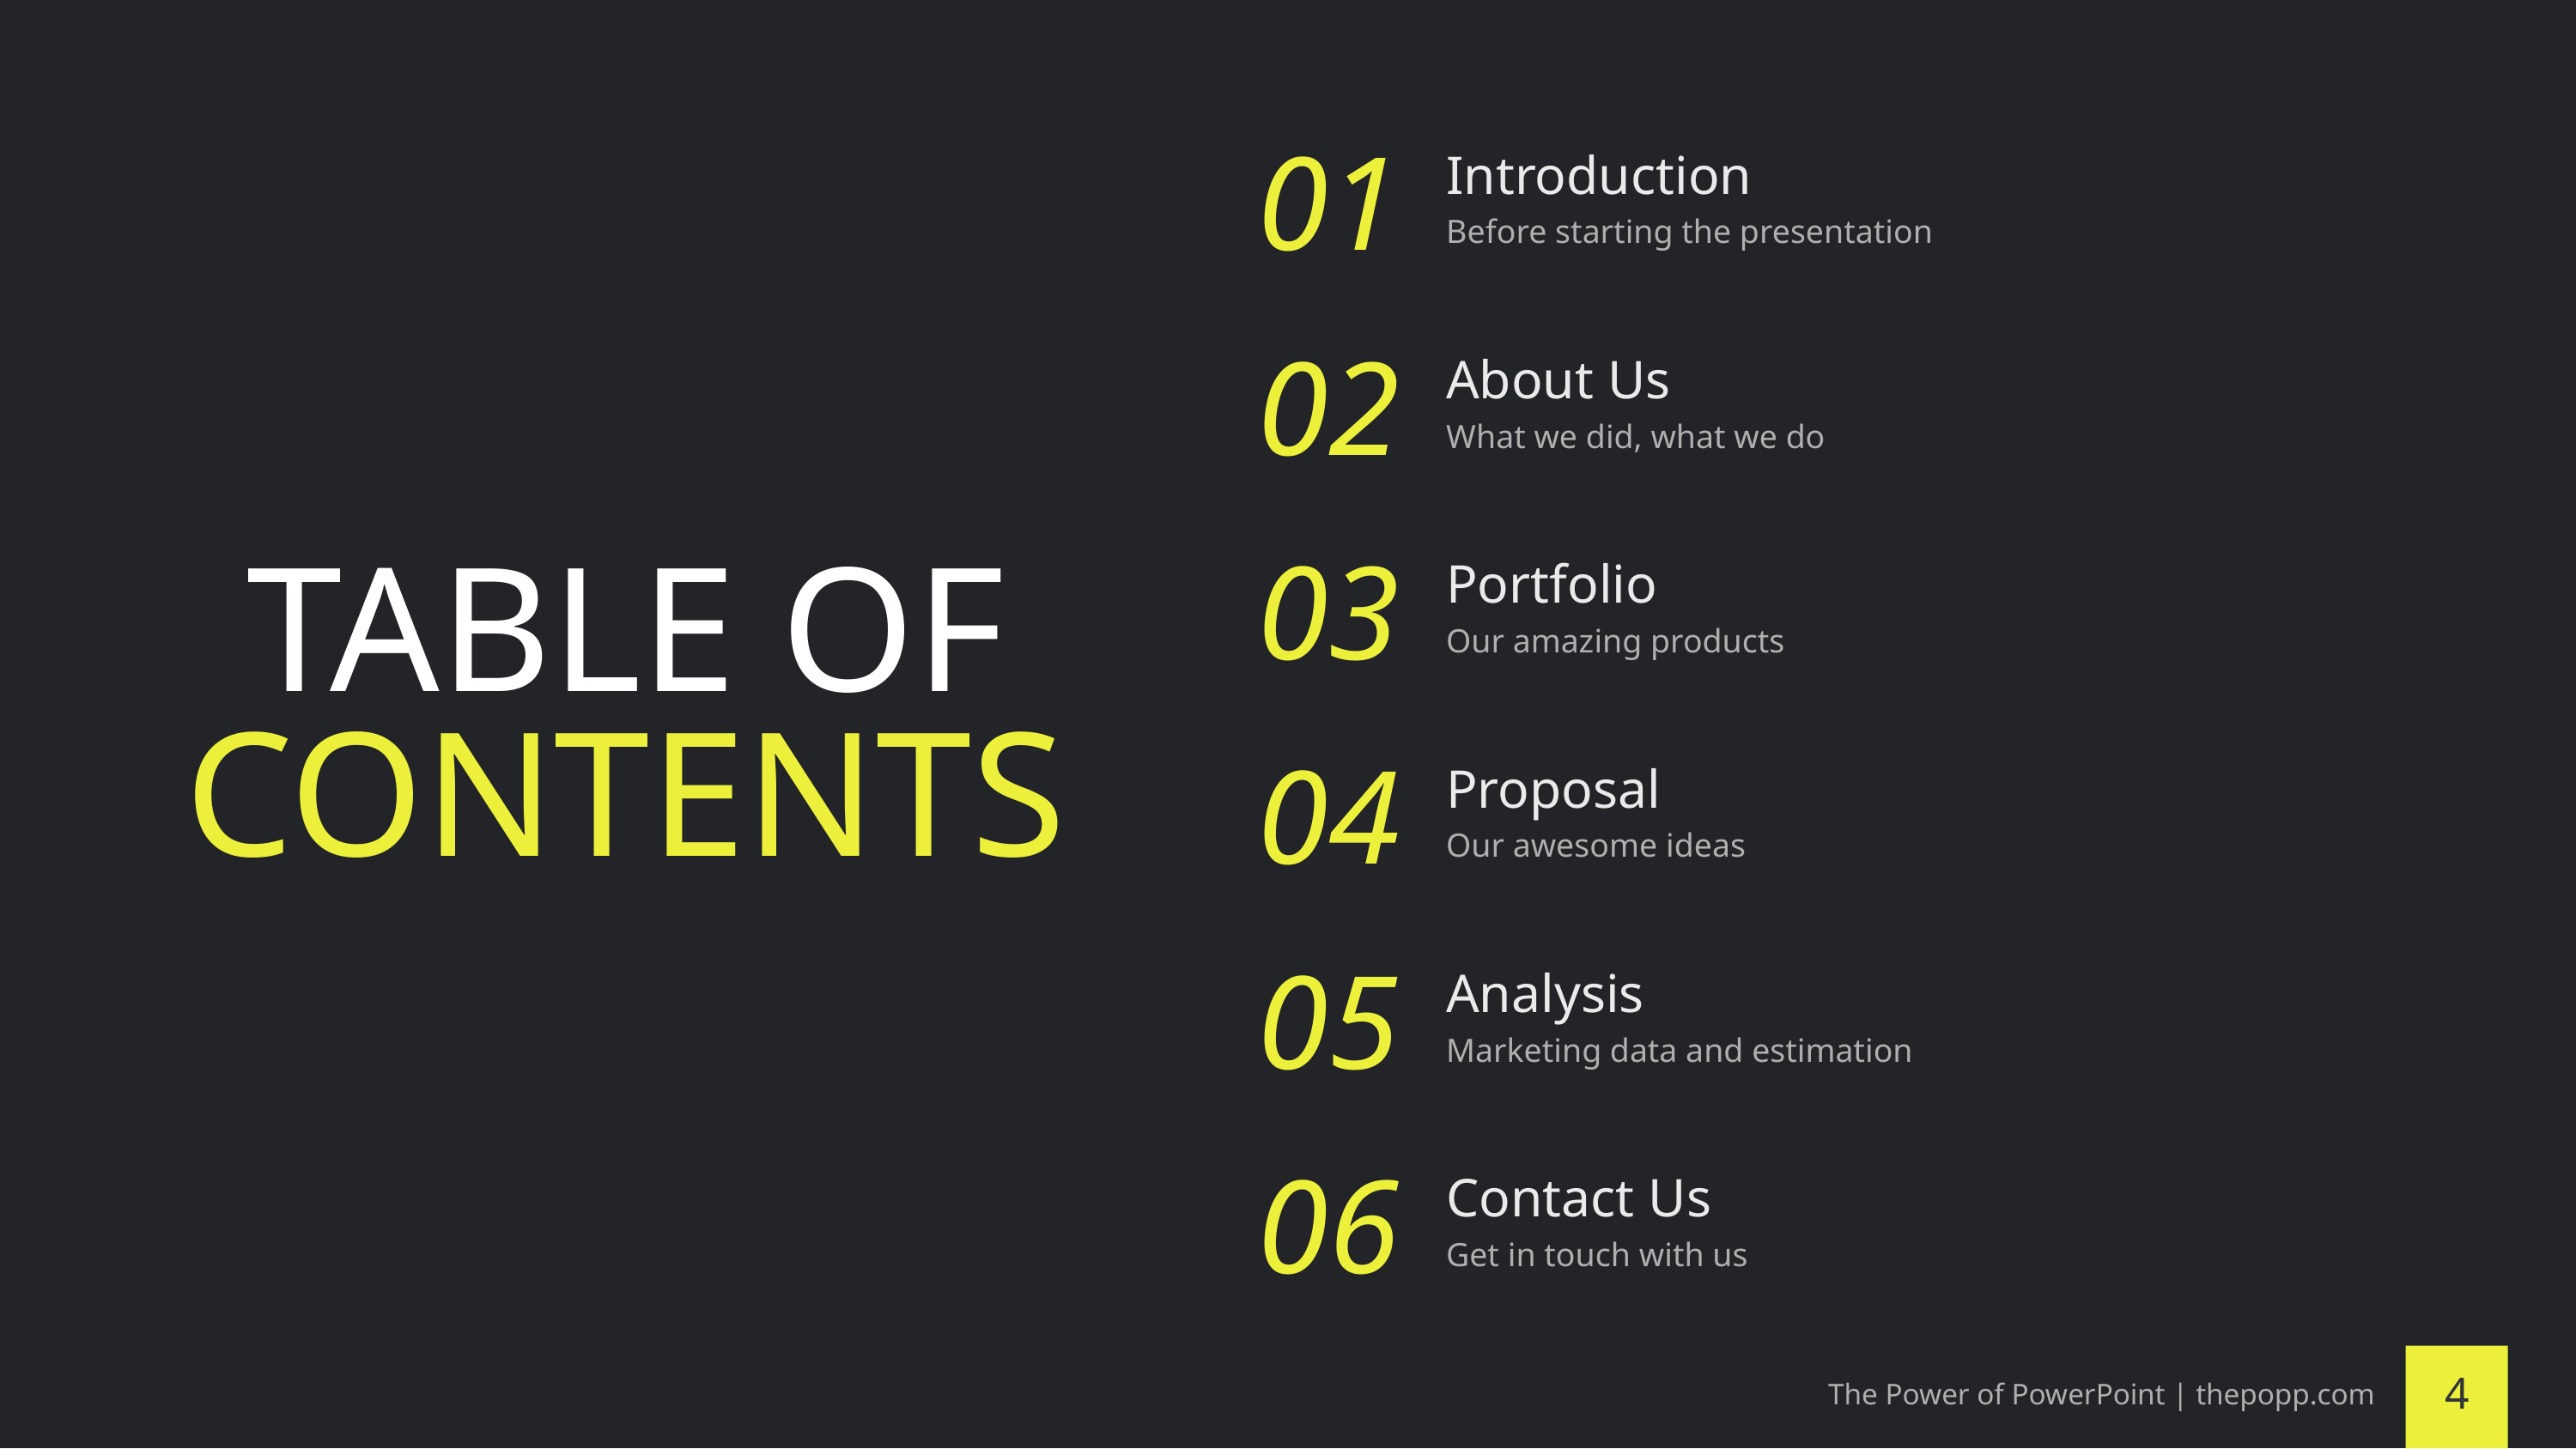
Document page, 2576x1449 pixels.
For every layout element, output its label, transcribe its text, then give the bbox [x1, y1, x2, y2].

list 03 [1236, 526, 1413, 690]
list Introduction [1433, 135, 2227, 204]
list Marketing data and estimation [1433, 1023, 2227, 1079]
list What we did, what we do [1433, 409, 2227, 465]
slide_number 4 [2404, 1356, 2509, 1434]
footer The Power of PowerPoint | thepopp.com [1519, 1356, 2389, 1434]
list 02 [1236, 321, 1413, 486]
list Contact Us [1433, 1158, 2227, 1228]
title TABLE OF CONTENTS [137, 211, 1115, 1238]
list 05 [1236, 935, 1413, 1100]
list 01 [1236, 117, 1413, 281]
list Get in touch with us [1433, 1228, 2227, 1283]
list About Us [1433, 340, 2227, 409]
list 04 [1236, 731, 1413, 894]
list Our awesome ideas [1433, 818, 2227, 875]
list Proposal [1433, 749, 2227, 818]
list Analysis [1433, 954, 2227, 1023]
list Our amazing products [1433, 614, 2227, 670]
list Before starting the presentation [1433, 204, 2227, 261]
list Portfolio [1433, 544, 2227, 614]
list 06 [1236, 1140, 1413, 1304]
